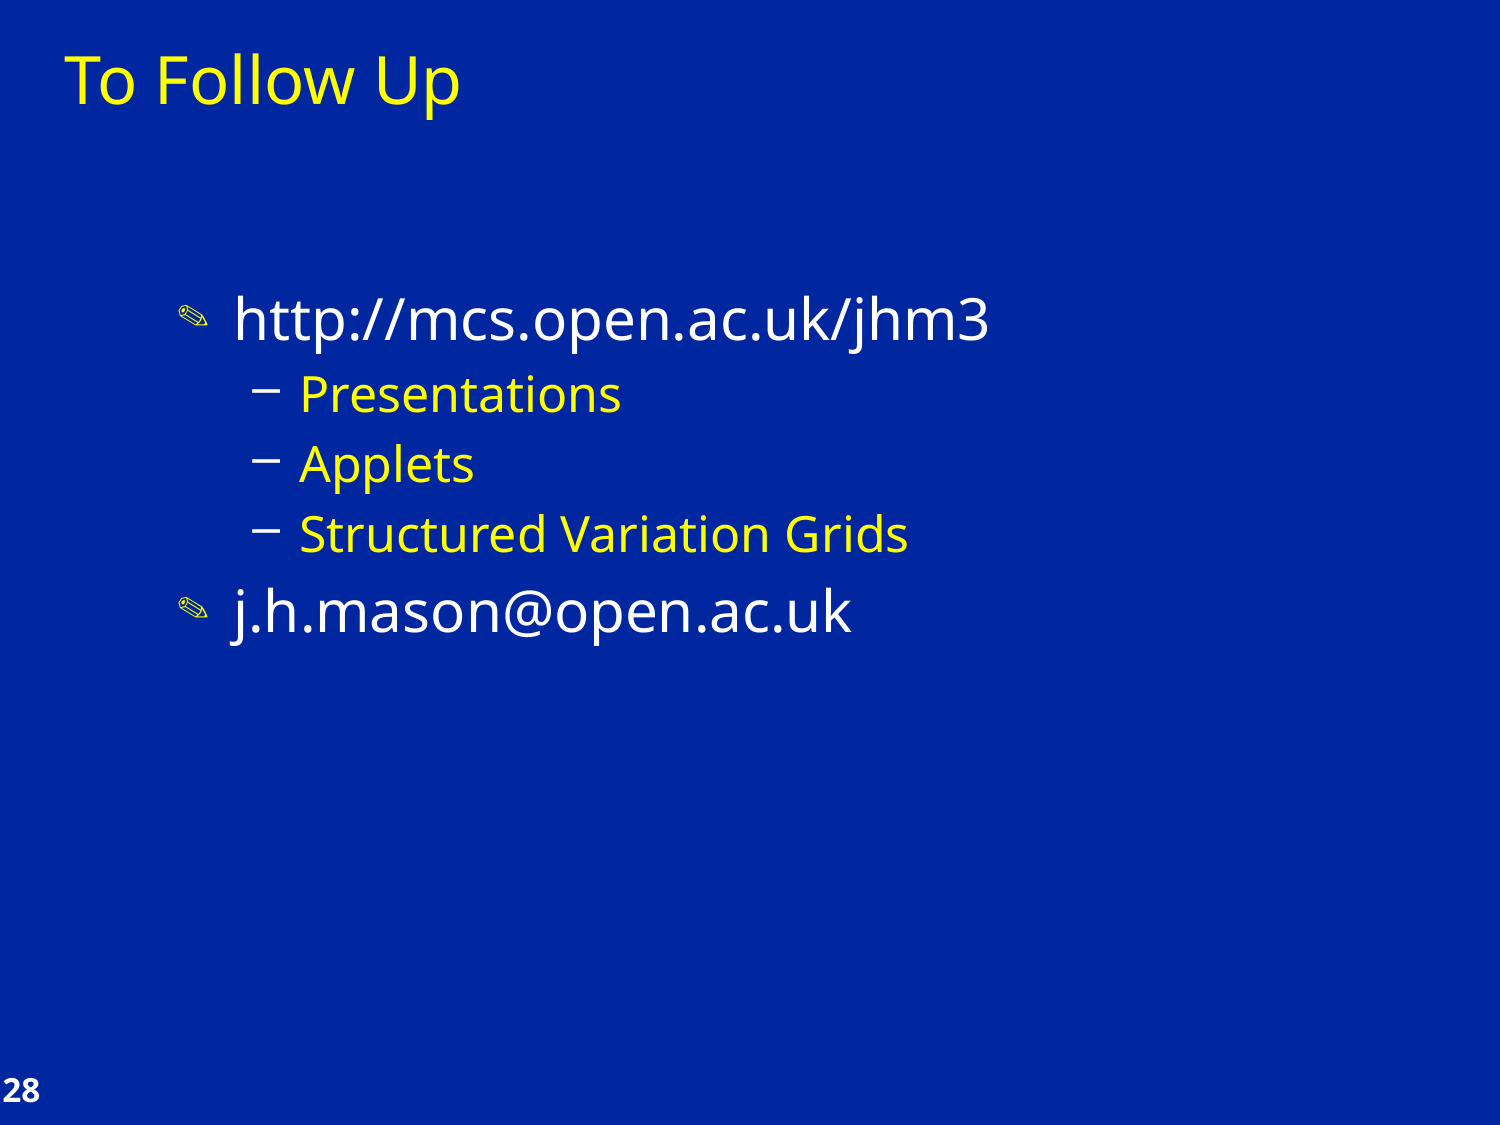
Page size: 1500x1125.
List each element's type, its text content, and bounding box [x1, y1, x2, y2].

title To Follow Up [49, 24, 1326, 126]
list http://mcs.open.ac.uk/jhm3 Presentations Applets Structured Variation Grids j.h.mason@open.ac.uk [161, 274, 1431, 951]
